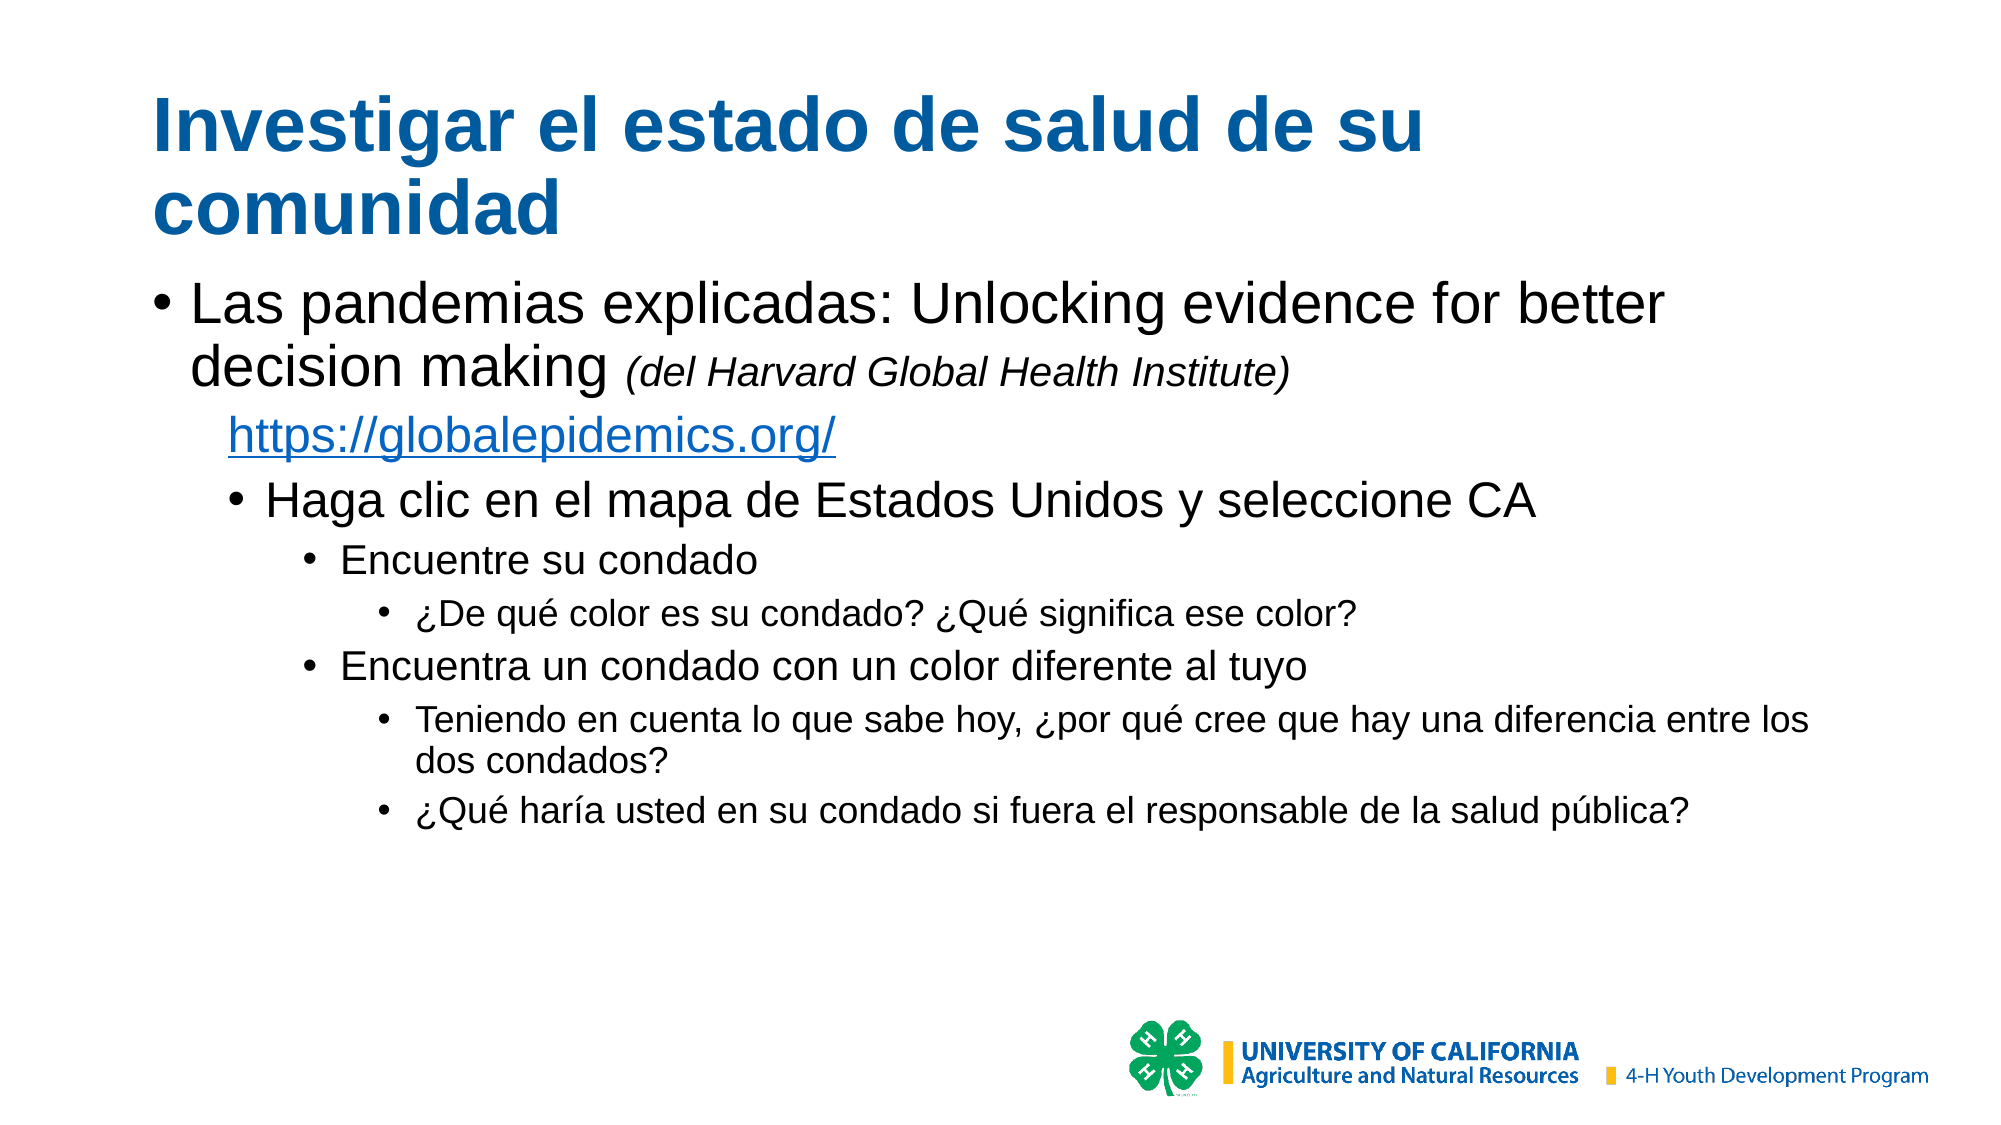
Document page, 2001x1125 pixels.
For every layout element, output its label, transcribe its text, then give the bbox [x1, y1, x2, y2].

list Las pandemias explicadas: Unlocking evidence for better decision making (del Harvard Global Health Institute) https://globalepidemics.org/ Haga clic en el mapa de Estados Unidos y seleccione CA Encuentre su condado ¿De qué color es su condado? ¿Qué significa ese color? Encuentra un condado con un color diferente al tuyo Teniendo en cuenta lo que sabe hoy, ¿por qué cree que hay una diferencia entre los dos condados? ¿Qué haría usted en su condado si fuera el responsable de la salud pública? [137, 266, 1863, 1016]
title Investigar el estado de salud de su comunidad [137, 59, 1863, 266]
picture [1125, 1014, 1935, 1100]
